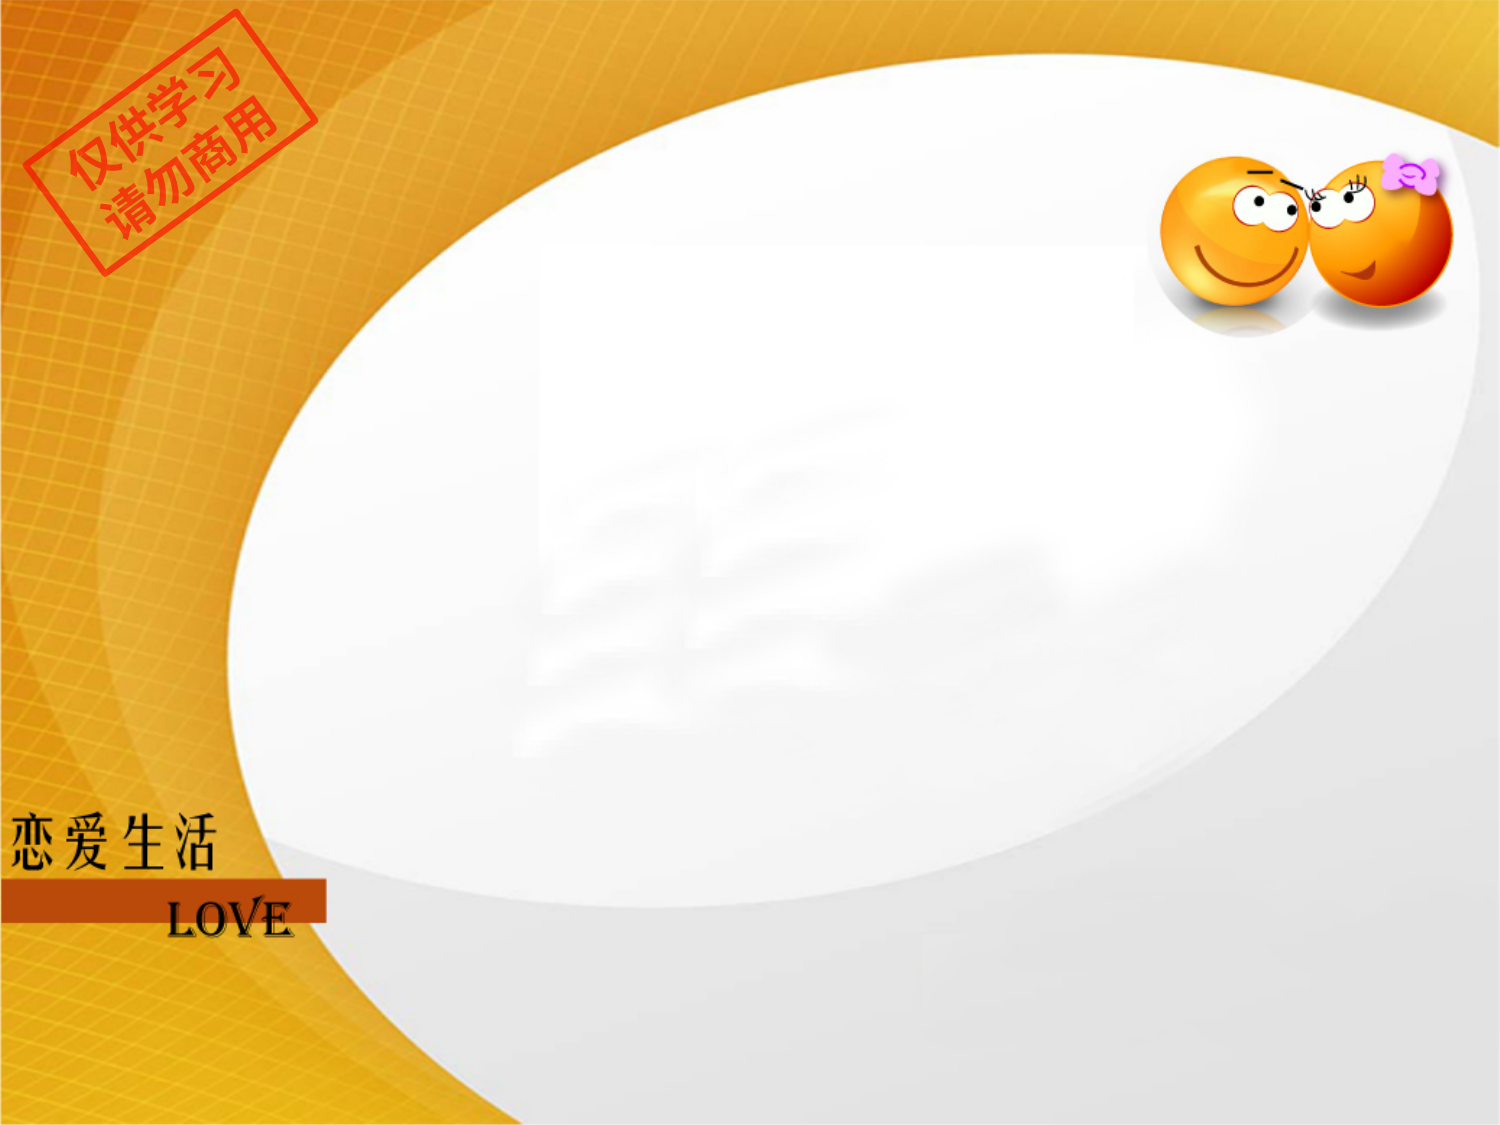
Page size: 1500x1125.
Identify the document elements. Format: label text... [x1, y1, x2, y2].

text_box 仅供学习 请勿商用 [25, 11, 316, 274]
picture [0, 0, 1500, 1125]
